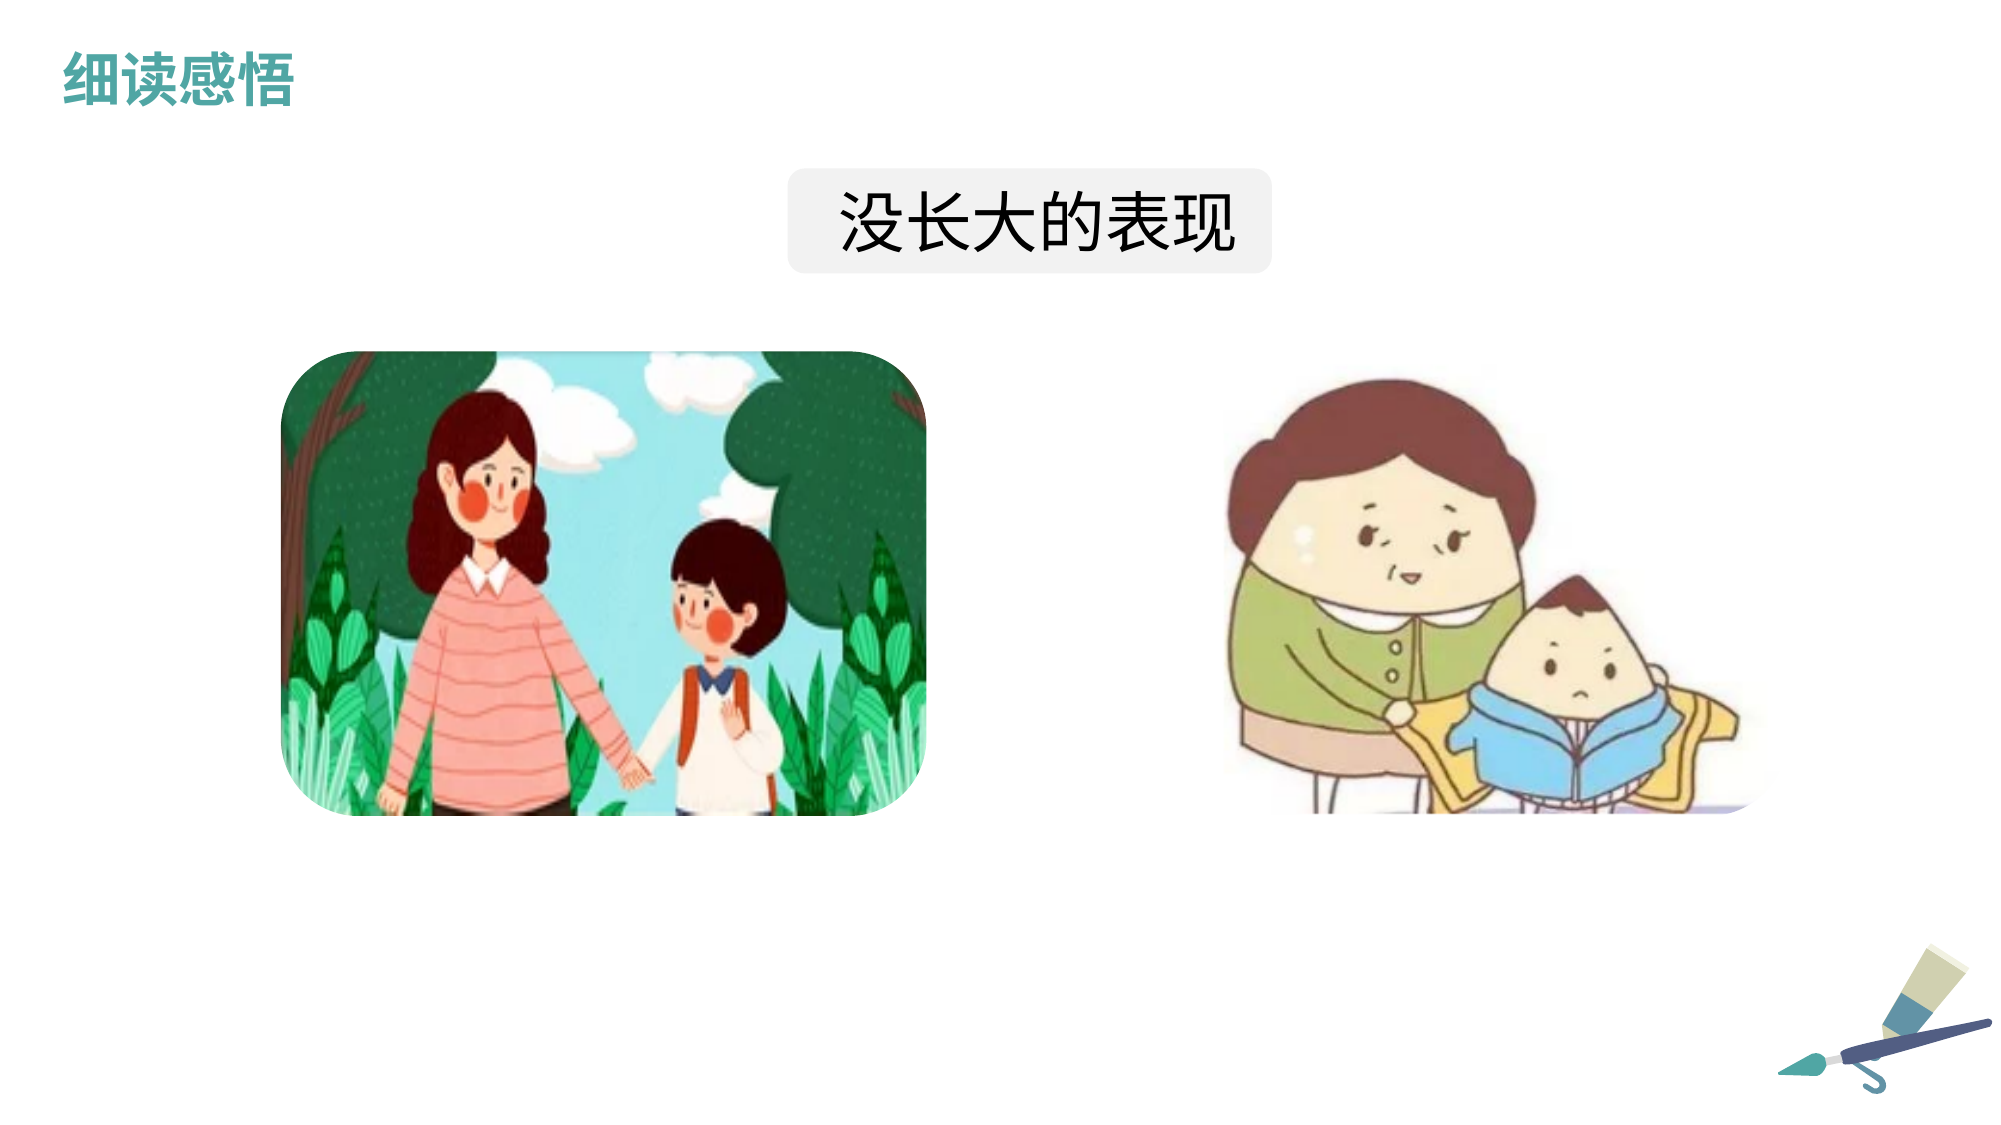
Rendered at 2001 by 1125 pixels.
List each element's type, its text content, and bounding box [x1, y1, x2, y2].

picture [280, 351, 927, 816]
text_box 没长大的表现 [787, 168, 1272, 274]
text_box 细读感悟 [47, 35, 311, 121]
picture [1188, 351, 1787, 816]
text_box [1811, 945, 1974, 1125]
